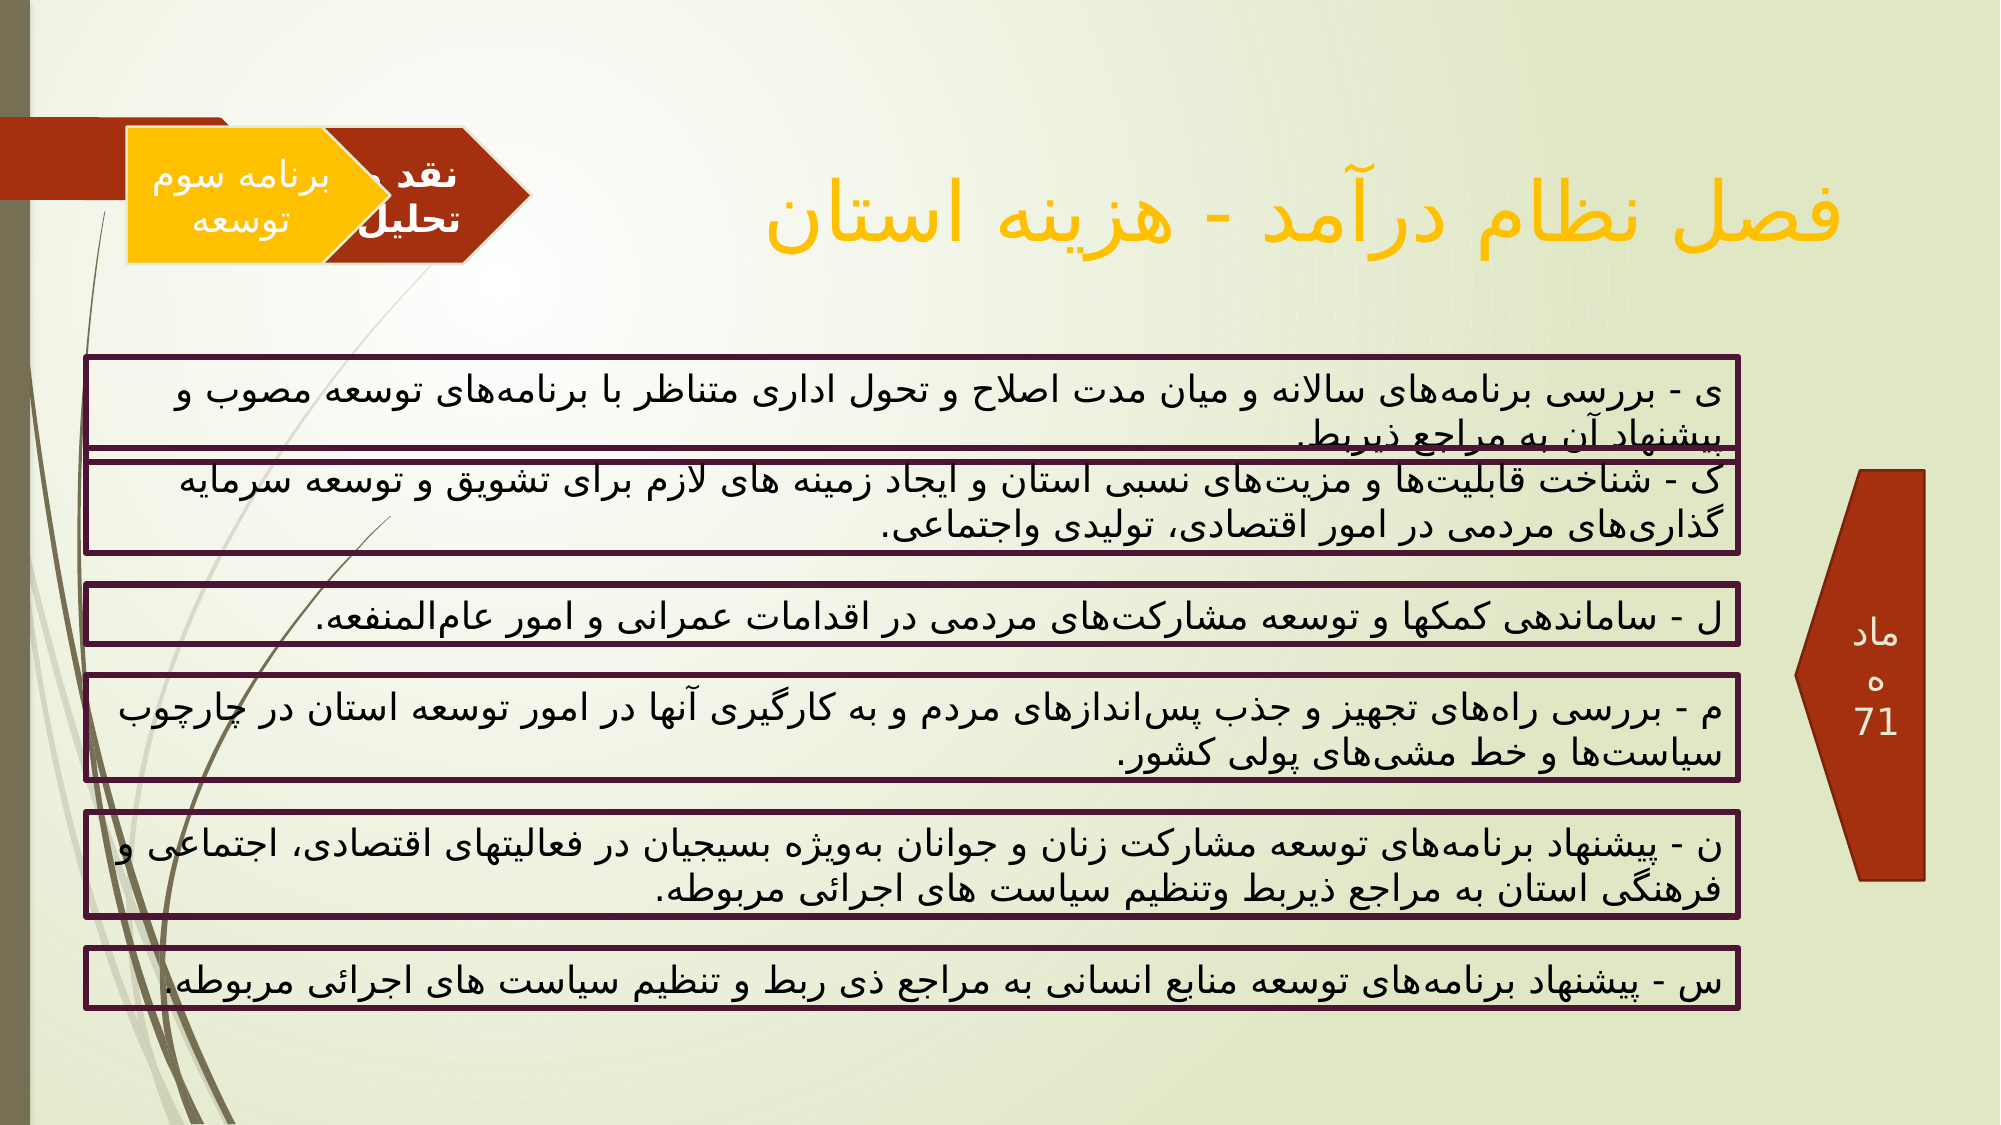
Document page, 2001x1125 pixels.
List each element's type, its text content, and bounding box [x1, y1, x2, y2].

text_box م - بررسی راه‌های تجهیز و جذب پس‌اندازهای مردم و به کارگیری آنها در امور توسعه استان در چارچوب سیاست‌ها و خط مشی‌های پولی کشور. [86, 675, 1739, 781]
text_box ل - ساماندهی کمکها و توسعه مشارکت‌های مردمی در اقدامات عمرانی و امور عام‌المنفعه. [86, 584, 1739, 645]
text_box نقد و تحلیل [323, 125, 533, 266]
text_box ک - شناخت قابلیت‌ها و مزیت‌های نسبی استان و ایجاد زمینه های لازم برای تشویق و توسعه سرمایه گذاری‌های مردمی در امور اقتصادی، تولیدی واجتماعی. [86, 448, 1739, 553]
text_box برنامه سوم توسعه [125, 125, 392, 266]
text_box ماده 71 [1794, 469, 1926, 882]
text_box فصل نظام درآمد - هزینه استان [537, 151, 1861, 266]
text_box ن - پیشنهاد برنامه‌های توسعه مشارکت زنان و جوانان به‌ویژه بسیجیان در فعالیتهای اقتصادی، اجتماعی و فرهنگی استان به مراجع ذیربط وتنظیم سیاست های اجرائی مربوطه. [86, 811, 1739, 917]
text_box س - پیشنهاد برنامه‌های توسعه منابع انسانی به مراجع ذی ربط و تنظیم سیاست های اجرائی مربوطه. [86, 948, 1739, 1009]
text_box ی - بررسی برنامه‌های سالانه و میان مدت اصلاح و تحول اداری متناظر با برنامه‌های توسعه مصوب و پیشنهاد آن به مراجع ذیربط. [86, 357, 1739, 448]
